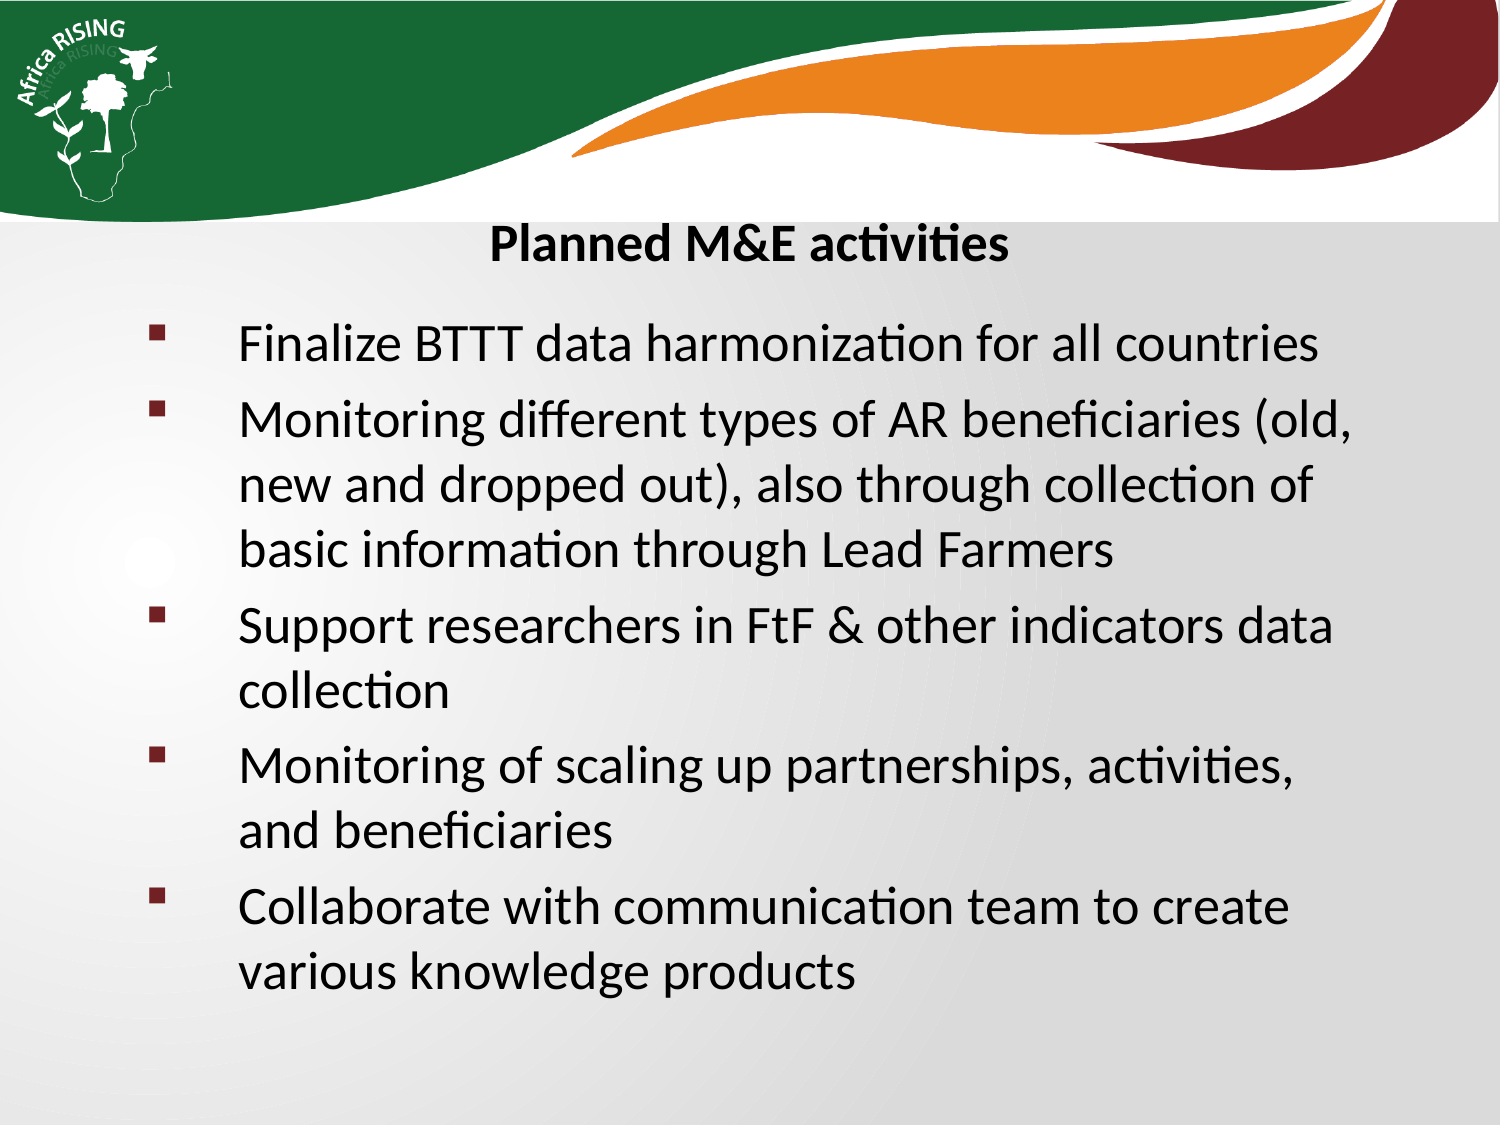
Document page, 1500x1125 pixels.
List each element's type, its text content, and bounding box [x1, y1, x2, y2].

list Finalize BTTT data harmonization for all countries Monitoring different types of AR beneficiaries (old, new and dropped out), also through collection of basic information through Lead Farmers Support researchers in FtF & other indicators data collection Monitoring of scaling up partnerships, activities, and beneficiaries Collaborate with communication team to create various knowledge products [24, 300, 1375, 1087]
picture [0, 0, 1499, 222]
text_box Planned M&E activities [229, 199, 1271, 301]
